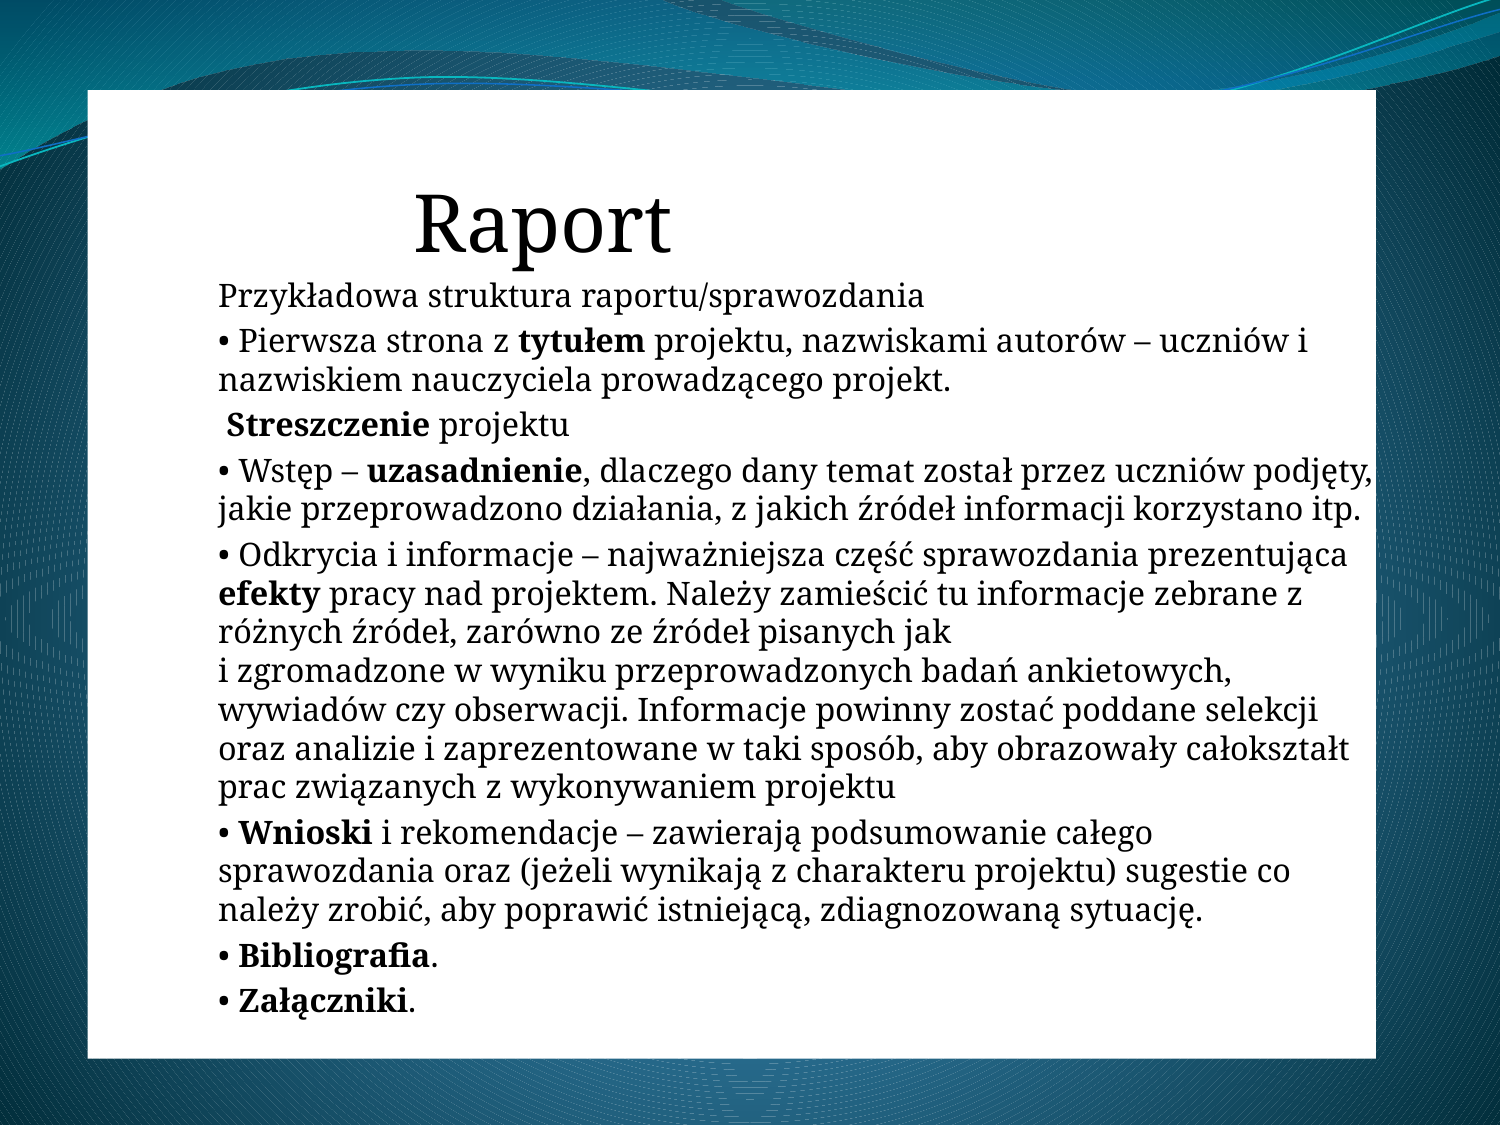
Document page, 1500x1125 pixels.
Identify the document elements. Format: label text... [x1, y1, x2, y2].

subtitle Raport Przykładowa struktura raportu/sprawozdania • Pierwsza strona z tytułem projektu, nazwiskami autorów – uczniów i nazwiskiem nauczyciela prowadzącego projekt. Streszczenie projektu • Wstęp – uzasadnienie, dlaczego dany temat został przez uczniów podjęty, jakie przeprowadzono działania, z jakich źródeł informacji korzystano itp. • Odkrycia i informacje – najważniejsza część sprawozdania prezentująca efekty pracy nad projektem. Należy zamieścić tu informacje zebrane z różnych źródeł, zarówno ze źródeł pisanych jak i zgromadzone w wyniku przeprowadzonych badań ankietowych, wywiadów czy obserwacji. Informacje powinny zostać poddane selekcji oraz analizie i zaprezentowane w taki sposób, aby obrazowały całokształt prac związanych z wykonywaniem projektu • Wnioski i rekomendacje – zawierają podsumowanie całego sprawozdania oraz (jeżeli wynikają z charakteru projektu) sugestie co należy zrobić, aby poprawić istniejącą, zdiagnozowaną sytuację. • Bibliografia. • Załączniki. [87, 89, 1377, 1059]
